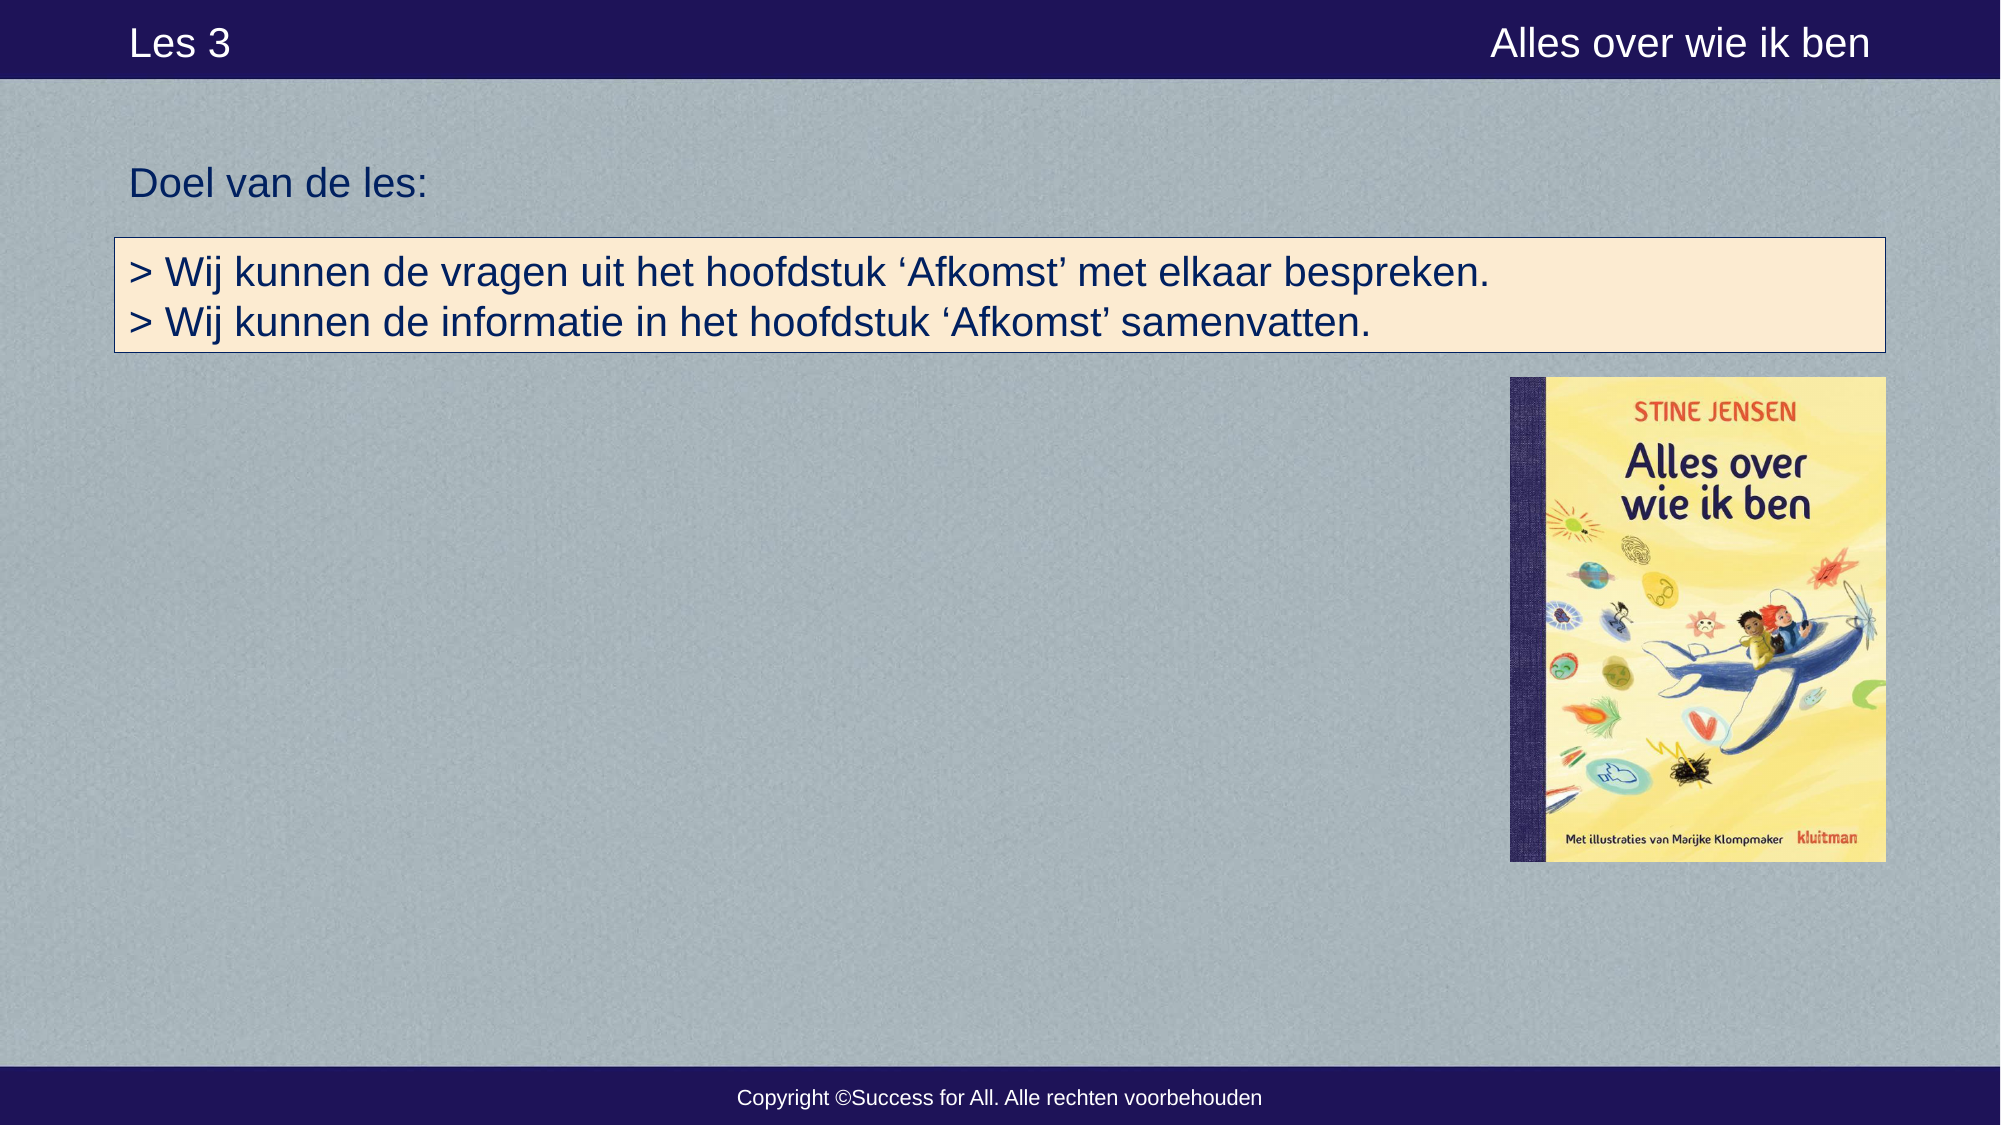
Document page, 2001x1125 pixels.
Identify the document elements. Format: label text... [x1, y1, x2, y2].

text_box Doel van de les: [113, 148, 1635, 214]
text_box Les 3 [114, 8, 354, 73]
picture [0, 0, 2001, 1125]
text_box > Wij kunnen de vragen uit het hoofdstuk ‘Afkomst’ met elkaar bespreken. > Wij kunnen de informatie in het hoofdstuk ‘Afkomst’ samenvatten. [114, 237, 1886, 353]
text_box Copyright ©Success for All. Alle rechten voorbehouden [0, 1076, 2000, 1125]
text_box Alles over wie ik ben [999, 8, 1886, 73]
